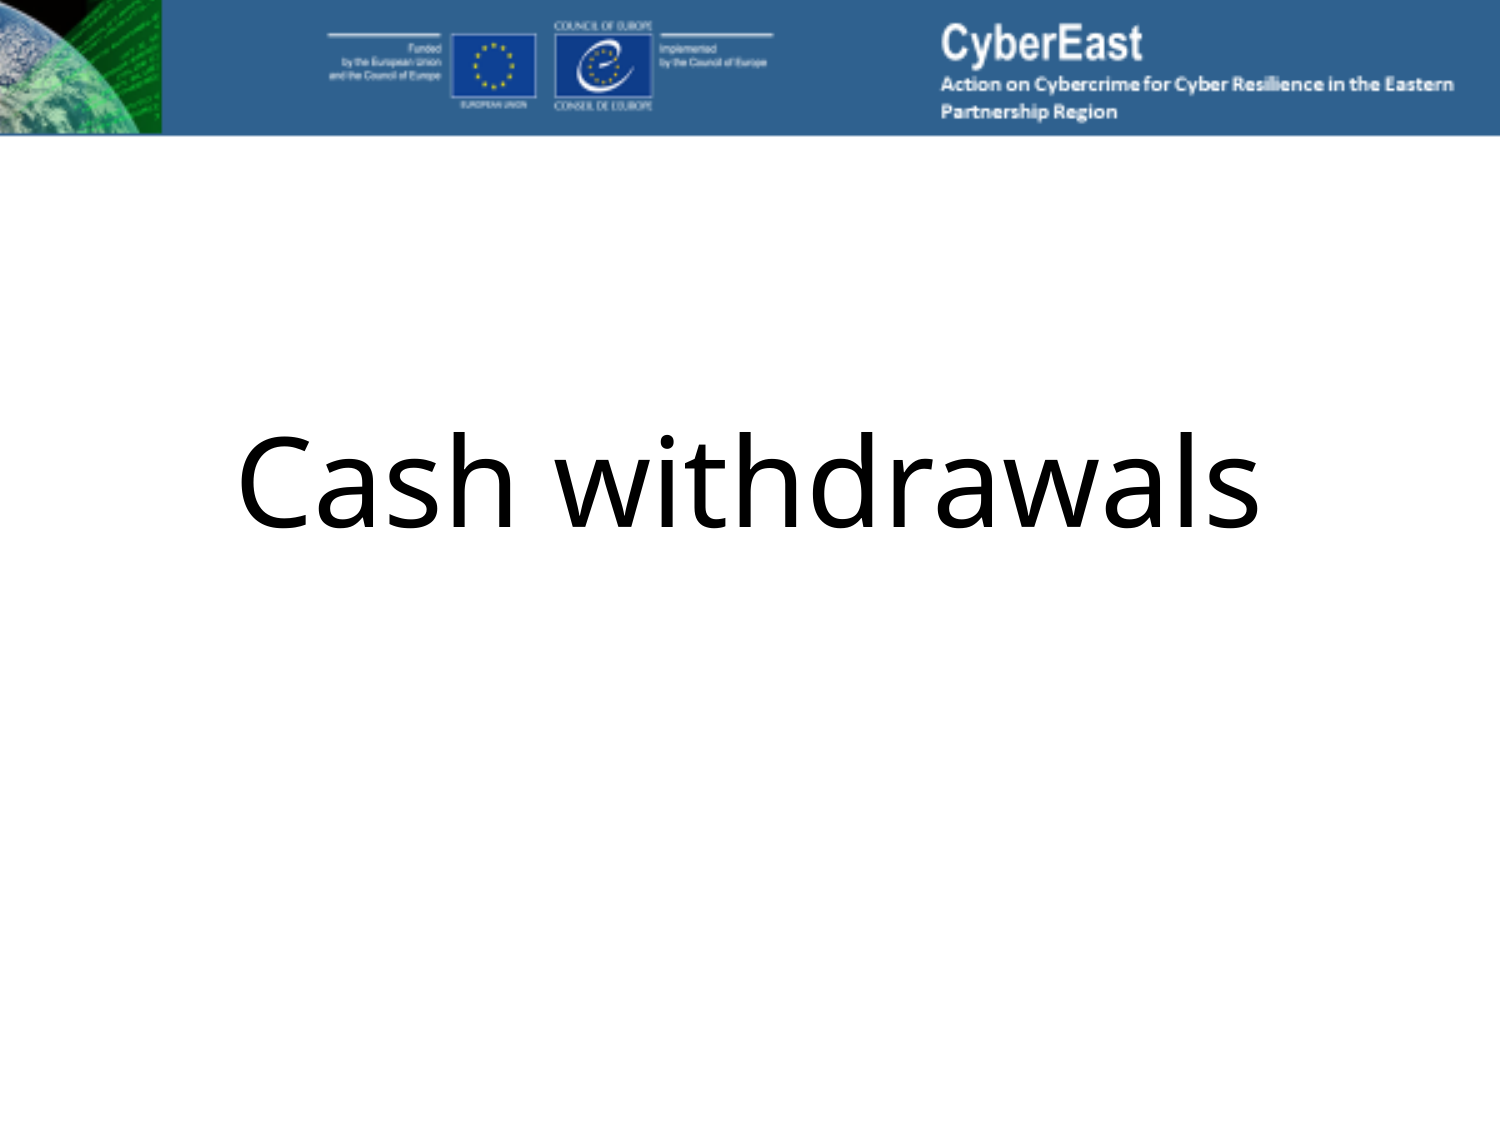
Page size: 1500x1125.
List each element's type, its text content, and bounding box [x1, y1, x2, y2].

picture [0, 0, 1500, 1125]
title Cash withdrawals [102, 280, 1397, 563]
